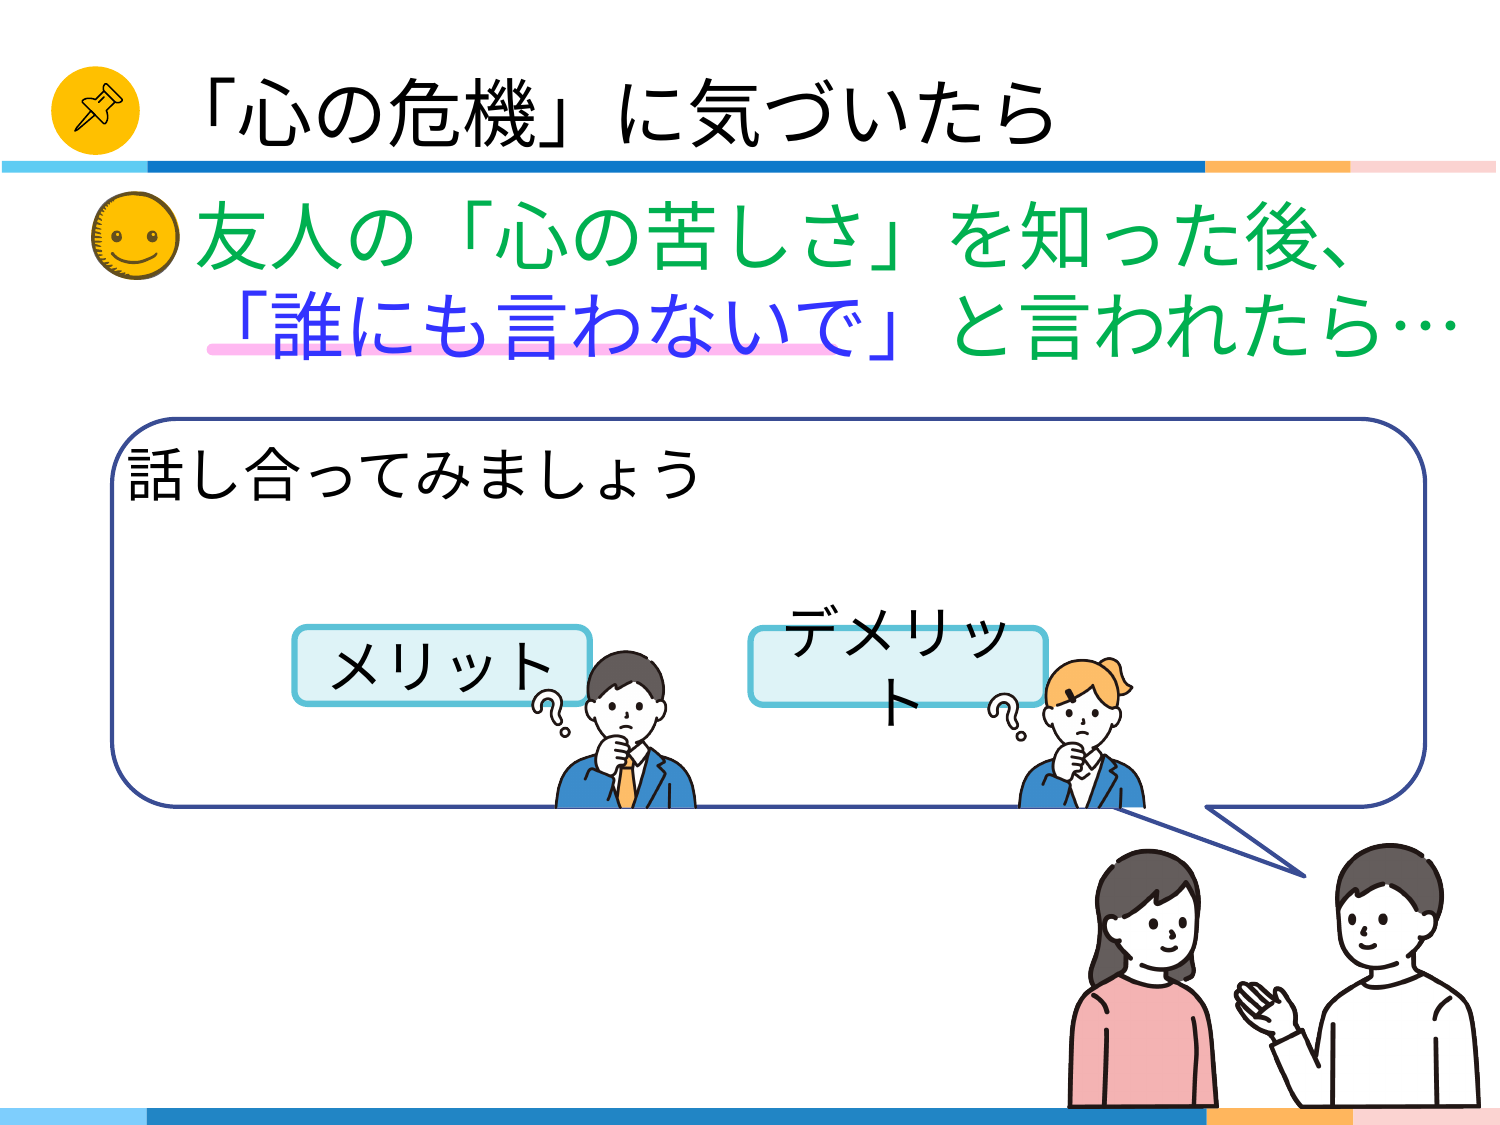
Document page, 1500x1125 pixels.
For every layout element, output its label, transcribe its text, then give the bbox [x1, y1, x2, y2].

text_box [90, 191, 180, 281]
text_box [294, 626, 697, 809]
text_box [750, 627, 1147, 809]
title 「心の危機」に気づいたら [147, 41, 1500, 172]
text_box 友人の「心の苦しさ」を知った後、 「誰にも言わないで」と言われたら… [179, 182, 1481, 377]
text_box 話し合ってみましょう [109, 416, 1428, 841]
picture [1066, 843, 1481, 1109]
